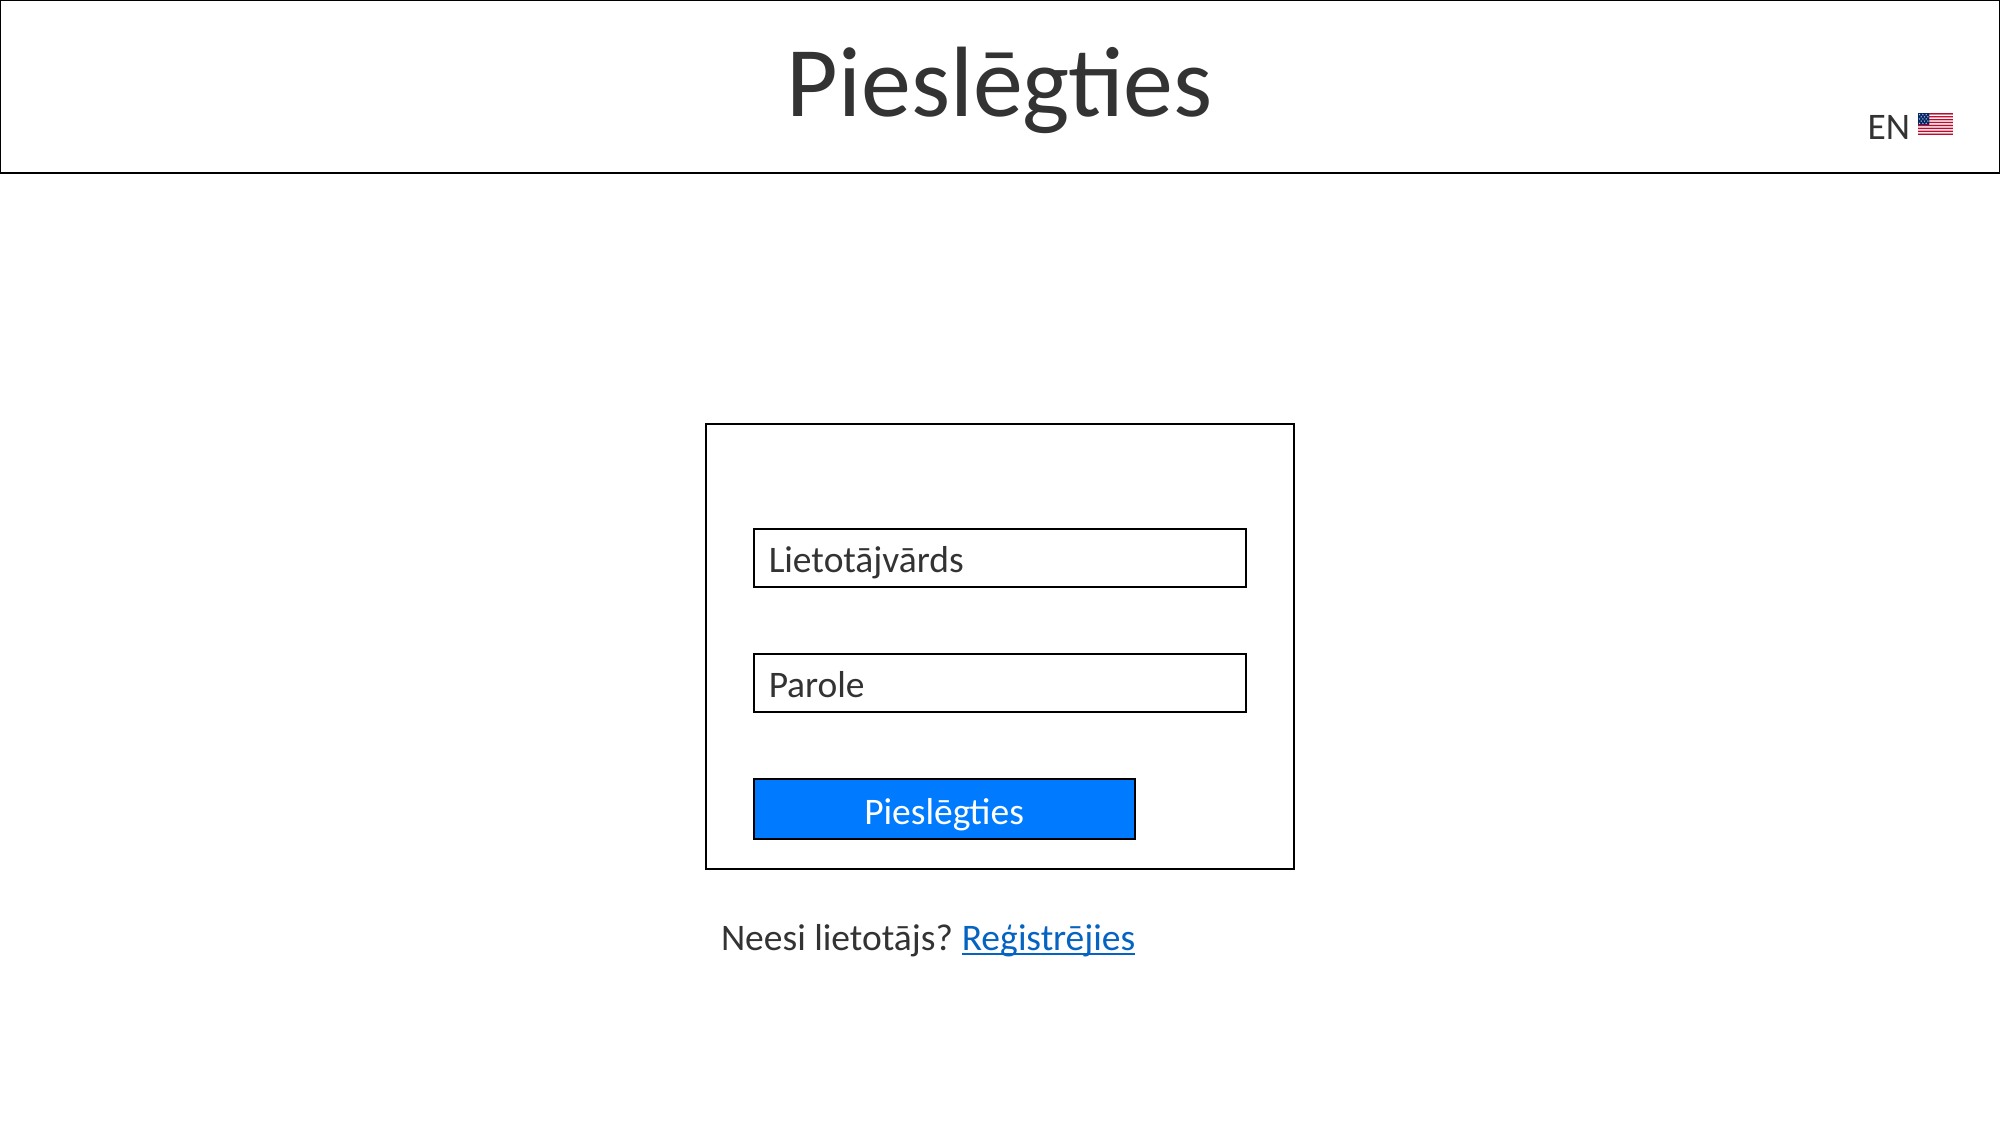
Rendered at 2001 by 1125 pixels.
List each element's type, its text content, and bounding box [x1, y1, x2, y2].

text_box EN [1853, 94, 1926, 155]
text_box Parole [753, 653, 1247, 713]
picture [1918, 113, 1953, 135]
text_box [0, 0, 2000, 174]
text_box Neesi lietotājs? Reģistrējies [705, 905, 1199, 965]
text_box Pieslēgties [753, 778, 1136, 840]
text_box Pieslēgties [535, 39, 1465, 115]
text_box Lietotājvārds [753, 528, 1247, 588]
text_box [705, 423, 1295, 870]
